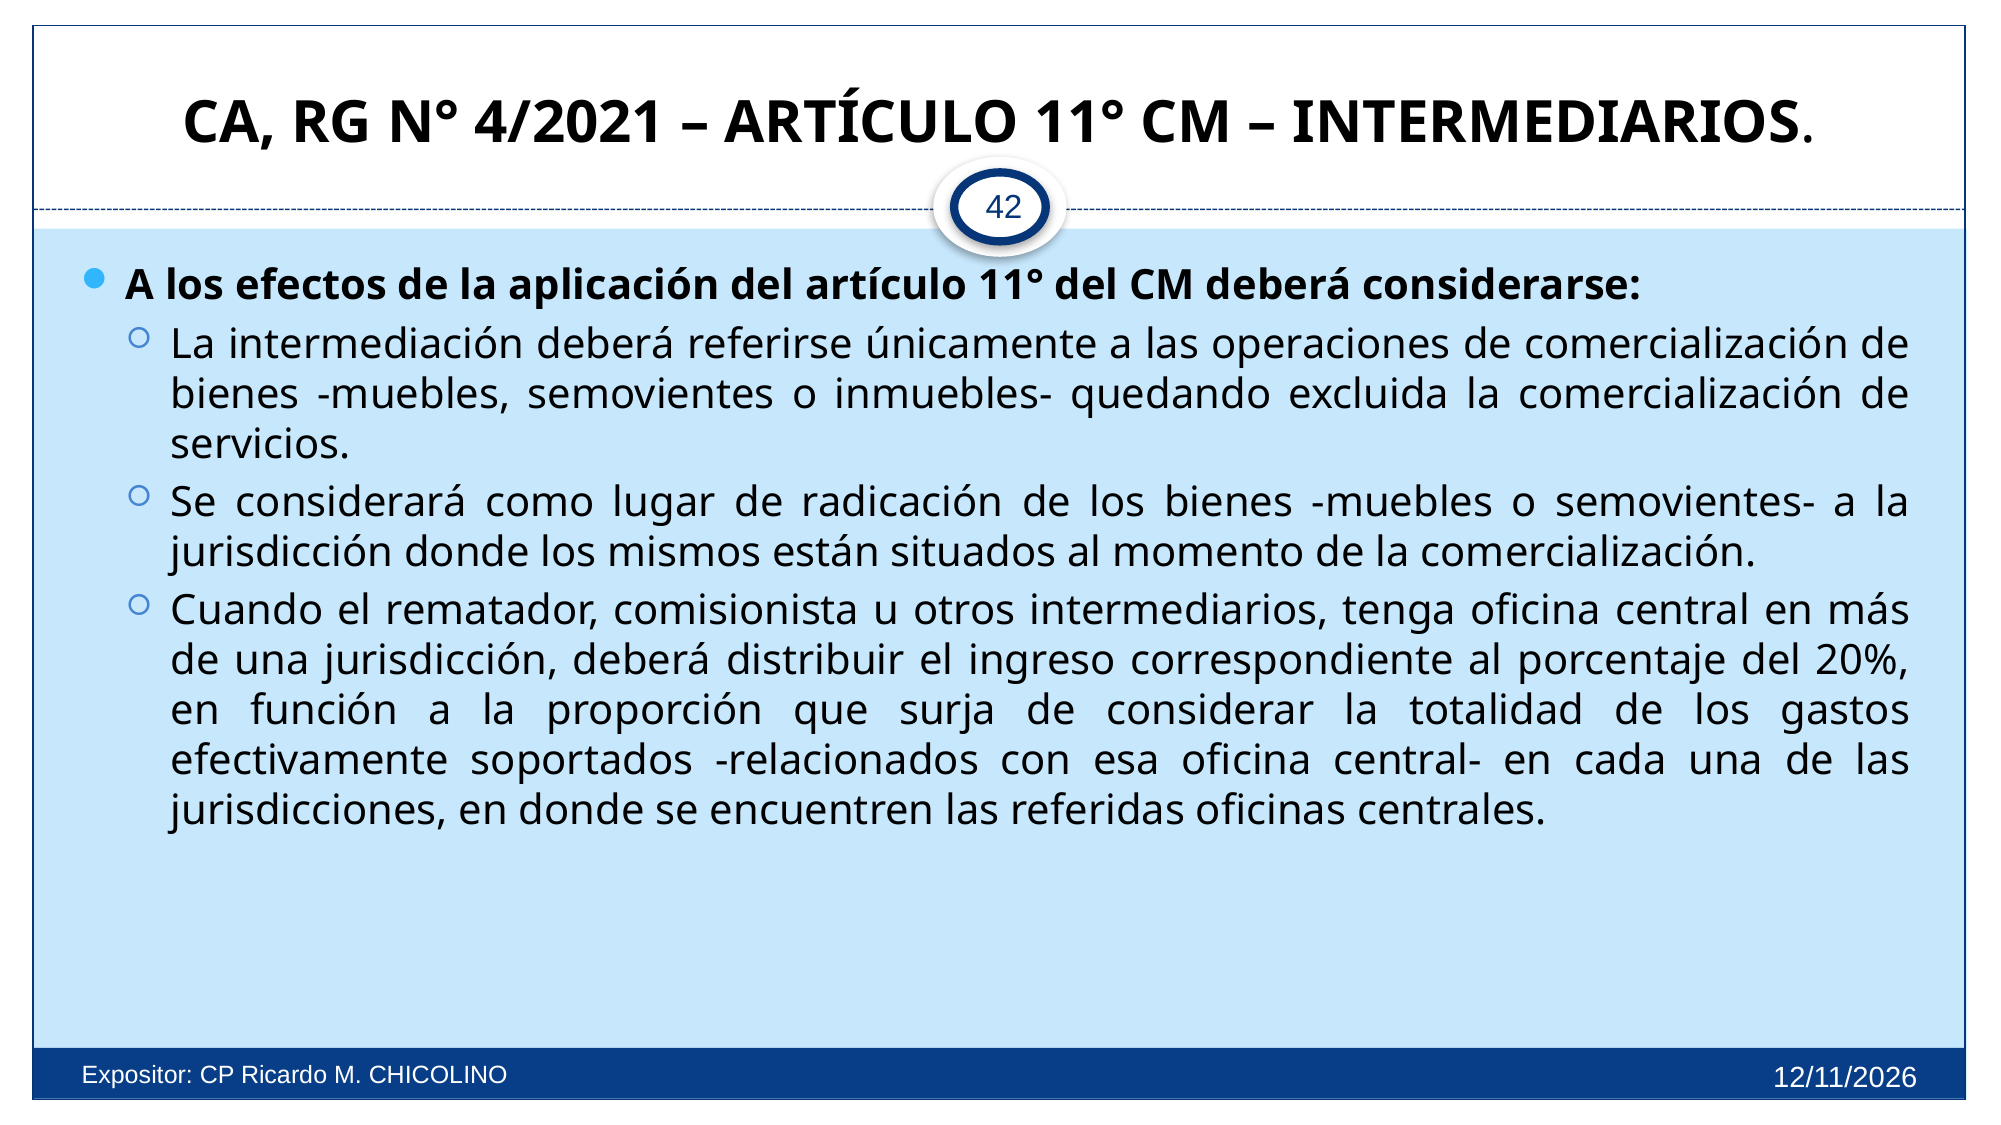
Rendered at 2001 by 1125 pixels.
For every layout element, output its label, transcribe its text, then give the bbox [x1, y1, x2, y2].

list A los efectos de la aplicación del artículo 11° del CM deberá considerarse: La intermediación deberá referirse únicamente a las operaciones de comercialización de bienes -muebles, semovientes o inmuebles- quedando excluida la comercialización de servicios. Se considerará como lugar de radicación de los bienes -muebles o semovientes- a la jurisdicción donde los mismos están situados al momento de la comercialización. Cuando el rematador, comisionista u otros intermediarios, tenga oficina central en más de una jurisdicción, deberá distribuir el ingreso correspondiente al porcentaje del 20%, en función a la proporción que surja de considerar la totalidad de los gastos efectivamente soportados -relacionados con esa oficina central- en cada una de las jurisdicciones, en donde se encuentren las referidas oficinas centrales. [66, 250, 1926, 1001]
slide_number 42 [954, 168, 1055, 241]
title CA, RG N° 4/2021 – ARTÍCULO 11° CM – INTERMEDIARIOS. [65, 37, 1933, 162]
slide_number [1266, 1050, 1933, 1111]
footer Expositor: CP Ricardo M. CHICOLINO [66, 1051, 850, 1112]
